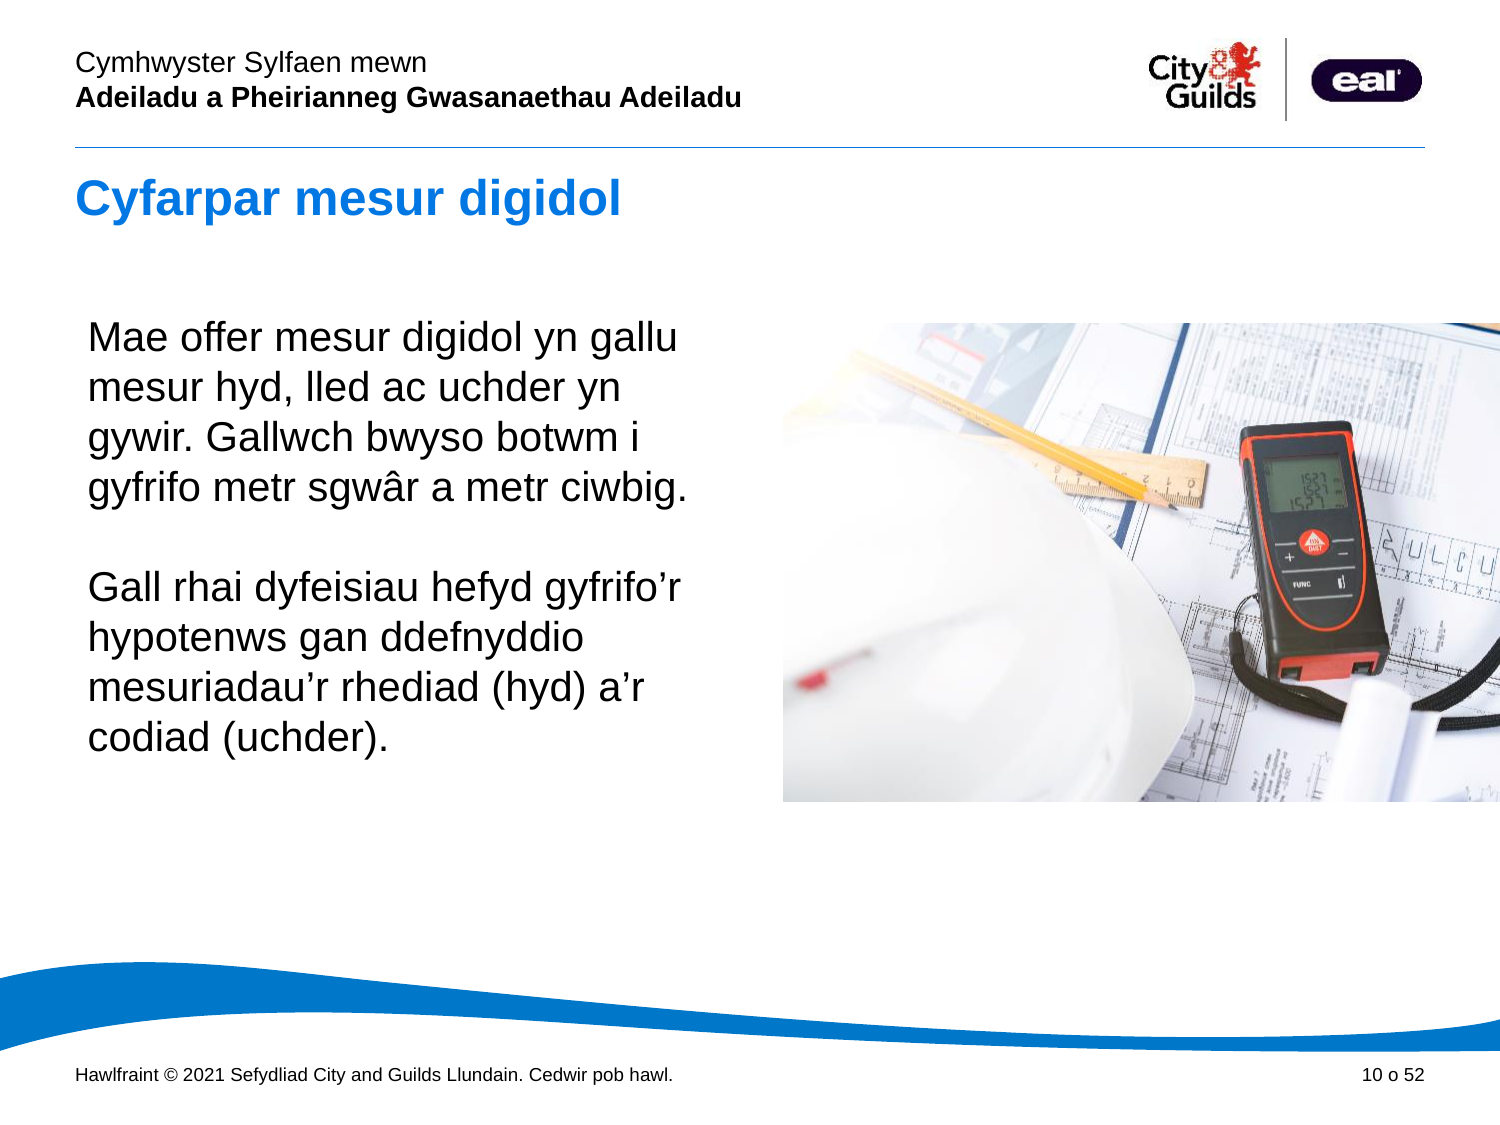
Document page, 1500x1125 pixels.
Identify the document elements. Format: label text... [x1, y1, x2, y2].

picture [1149, 38, 1422, 121]
text_box Mae offer mesur digidol yn gallu mesur hyd, lled ac uchder yn gywir. Gallwch bwyso botwm i gyfrifo metr sgwâr a metr ciwbig. Gall rhai dyfeisiau hefyd gyfrifo’r hypotenws gan ddefnyddio mesuriadau’r rhediad (hyd) a’r codiad (uchder). [72, 302, 715, 768]
picture [782, 323, 1500, 802]
title Cyfarpar mesur digidol [74, 165, 1426, 229]
